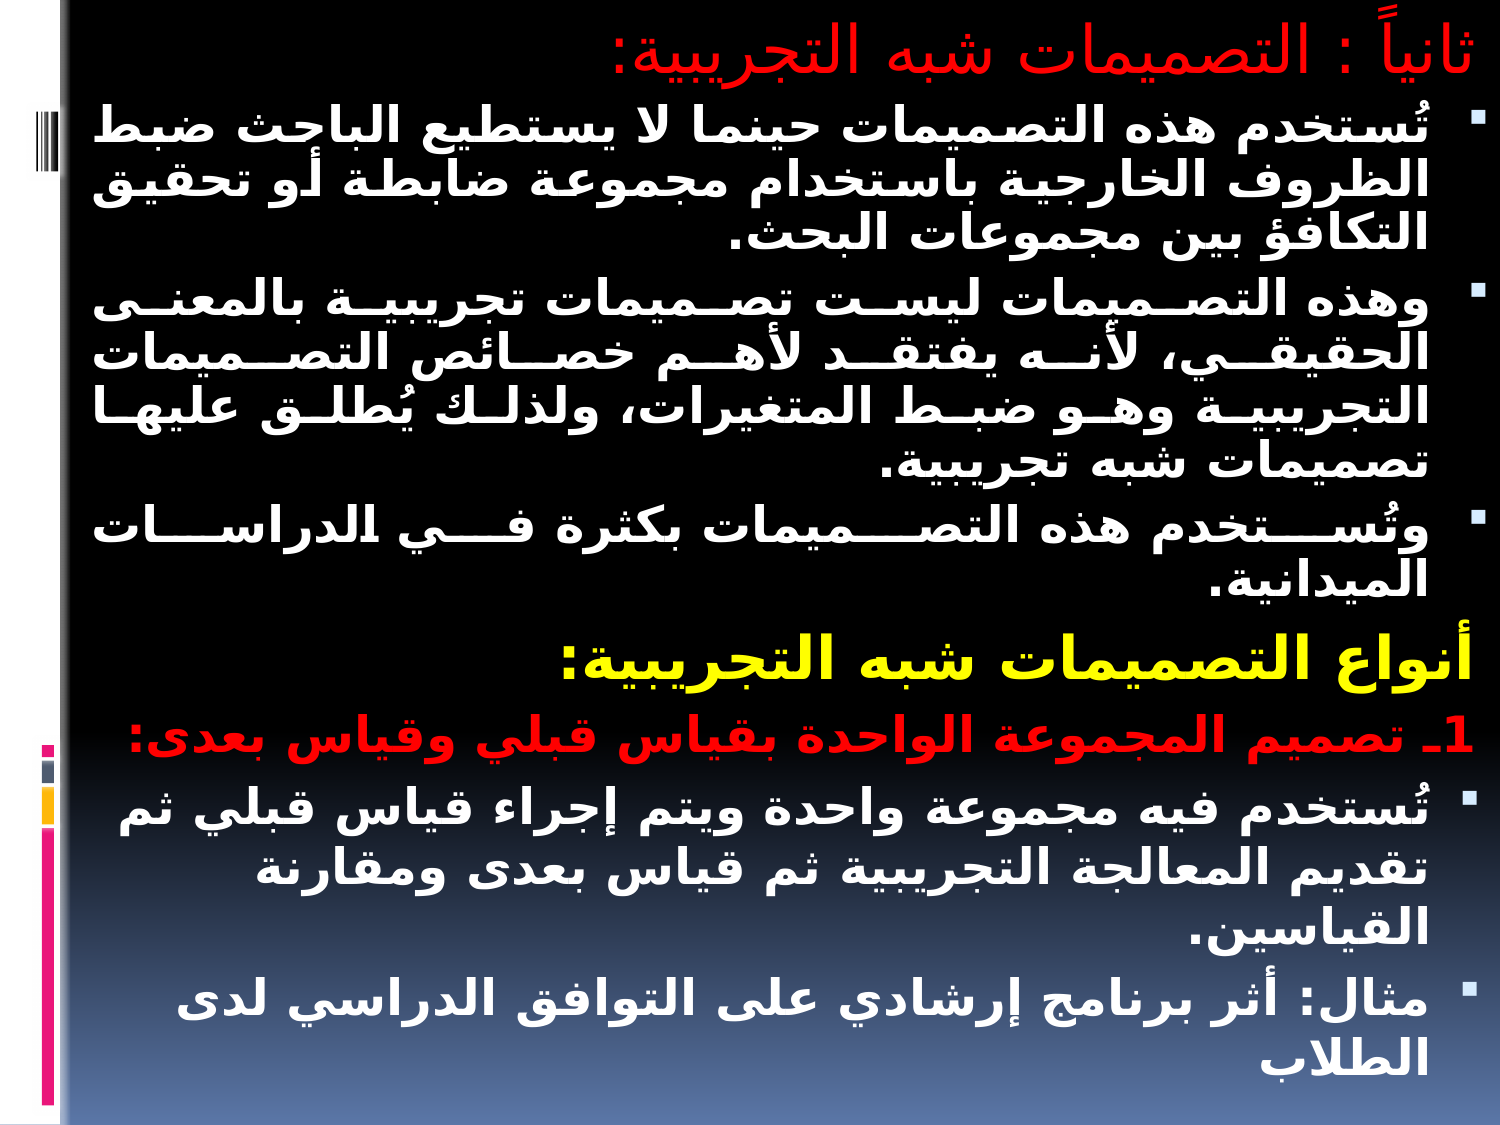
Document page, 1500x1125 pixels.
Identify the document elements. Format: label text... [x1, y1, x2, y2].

list ثانياً : التصميمات شبه التجريبية: تُستخدم هذه التصميمات حينما لا يستطيع الباحث ضبط الظروف الخارجية باستخدام مجموعة ضابطة أو تحقيق التكافؤ بين مجموعات البحث. وهذه التصميمات ليست تصميمات تجريبية بالمعنى الحقيقي، لأنه يفتقد لأهم خصائص التصميمات التجريبية وهو ضبط المتغيرات، ولذلك يُطلق عليها تصميمات شبه تجريبية. وتُستخدم هذه التصميمات بكثرة في الدراسات الميدانية. أنواع التصميمات شبه التجريبية: 1ـ تصميم المجموعة الواحدة بقياس قبلي وقياس بعدى: تُستخدم فيه مجموعة واحدة ويتم إجراء قياس قبلي ثم تقديم المعالجة التجريبية ثم قياس بعدى ومقارنة القياسين. مثال: أثر برنامج إرشادي على التوافق الدراسي لدى الطلاب [76, 0, 1500, 1094]
